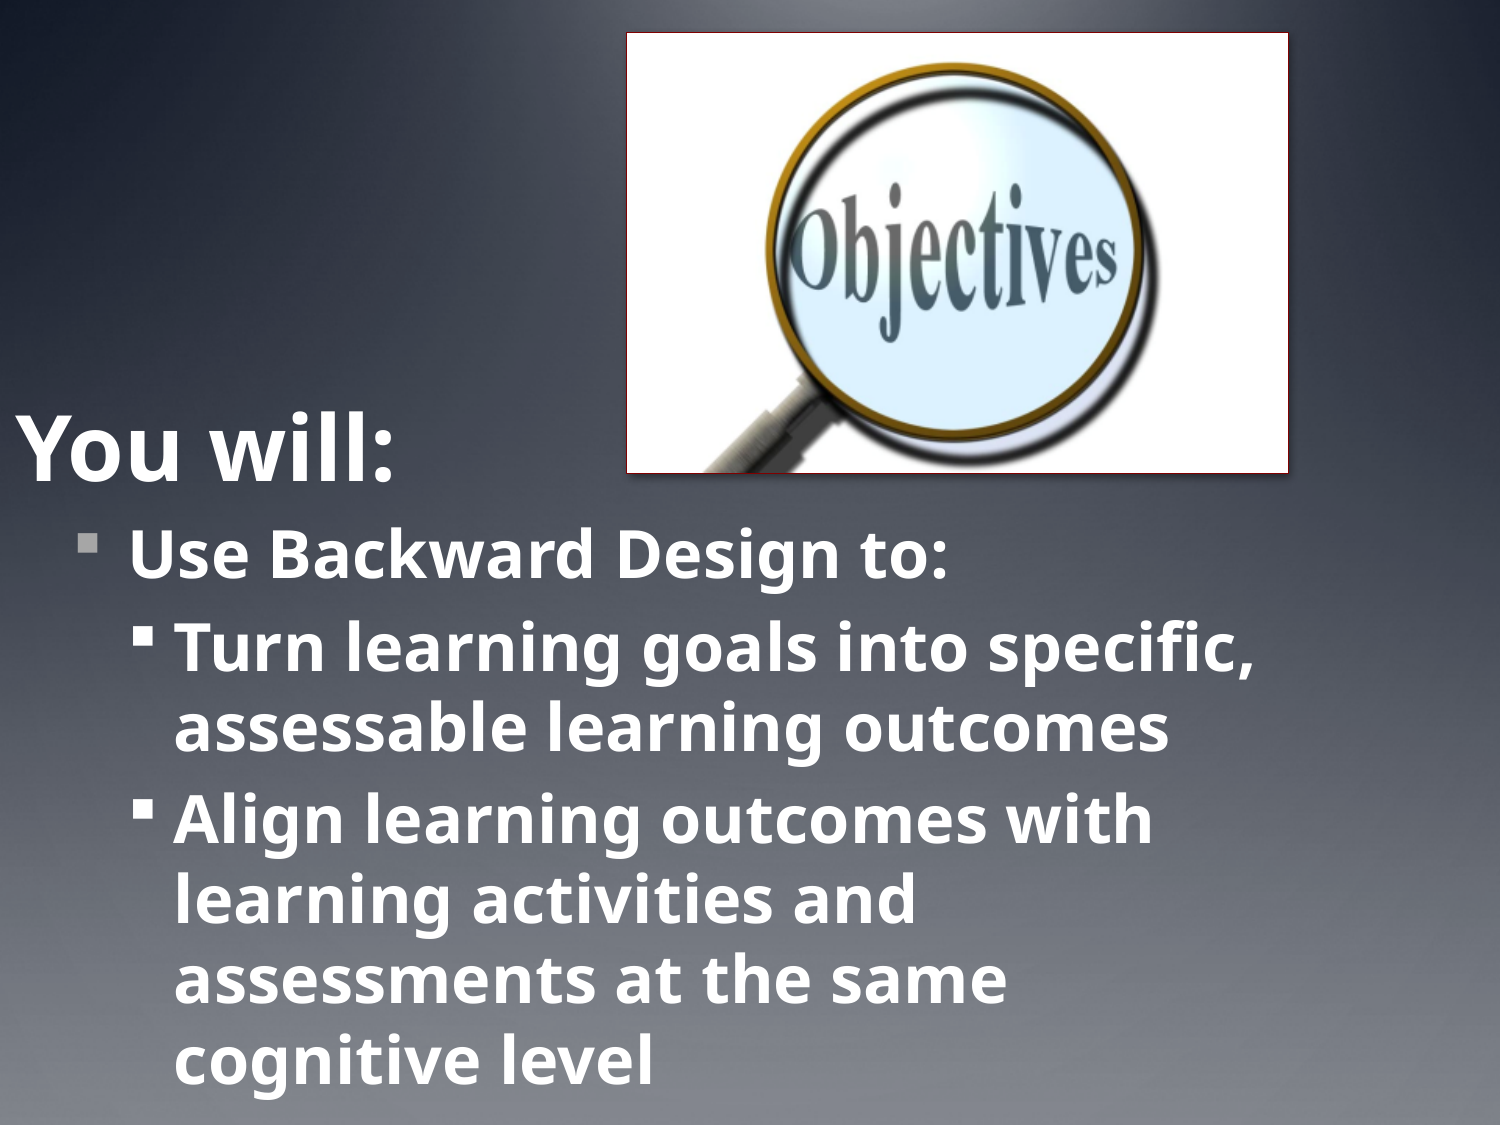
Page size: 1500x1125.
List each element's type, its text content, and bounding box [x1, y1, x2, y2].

list You will: Use Backward Design to: Turn learning goals into specific, assessable learning outcomes Align learning outcomes with learning activities and assessments at the same cognitive level [0, 381, 1350, 1125]
picture [624, 29, 1290, 475]
